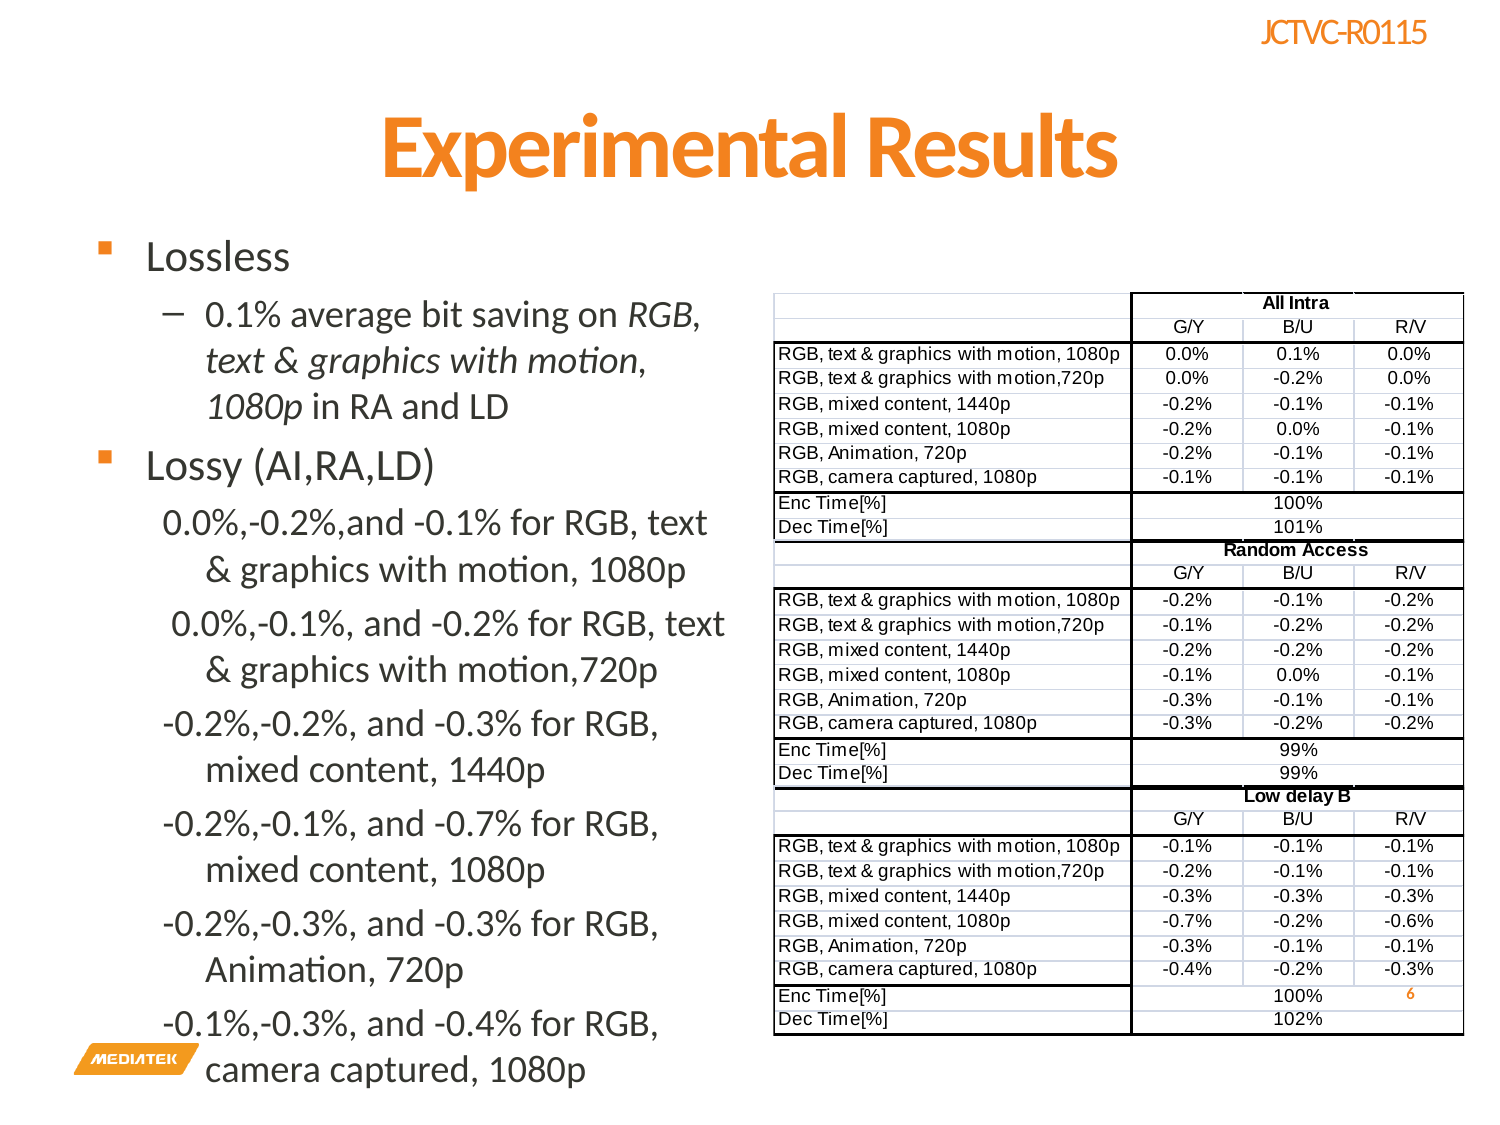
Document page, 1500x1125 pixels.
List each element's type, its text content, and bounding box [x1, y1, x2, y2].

list Lossless 0.1% average bit saving on RGB, text & graphics with motion, 1080p in RA and LD Lossy (AI,RA,LD) 0.0%,-0.2%,and -0.1% for RGB, text & graphics with motion, 1080p 0.0%,-0.1%, and -0.2% for RGB, text & graphics with motion,720p -0.2%,-0.2%, and -0.3% for RGB, mixed content, 1440p -0.2%,-0.1%, and -0.7% for RGB, mixed content, 1080p -0.2%,-0.3%, and -0.3% for RGB, Animation, 720p -0.1%,-0.3%, and -0.4% for RGB, camera captured, 1080p [79, 219, 743, 1125]
picture [73, 1043, 79, 1075]
title Experimental Results [75, 99, 1425, 287]
picture [773, 292, 1466, 1037]
